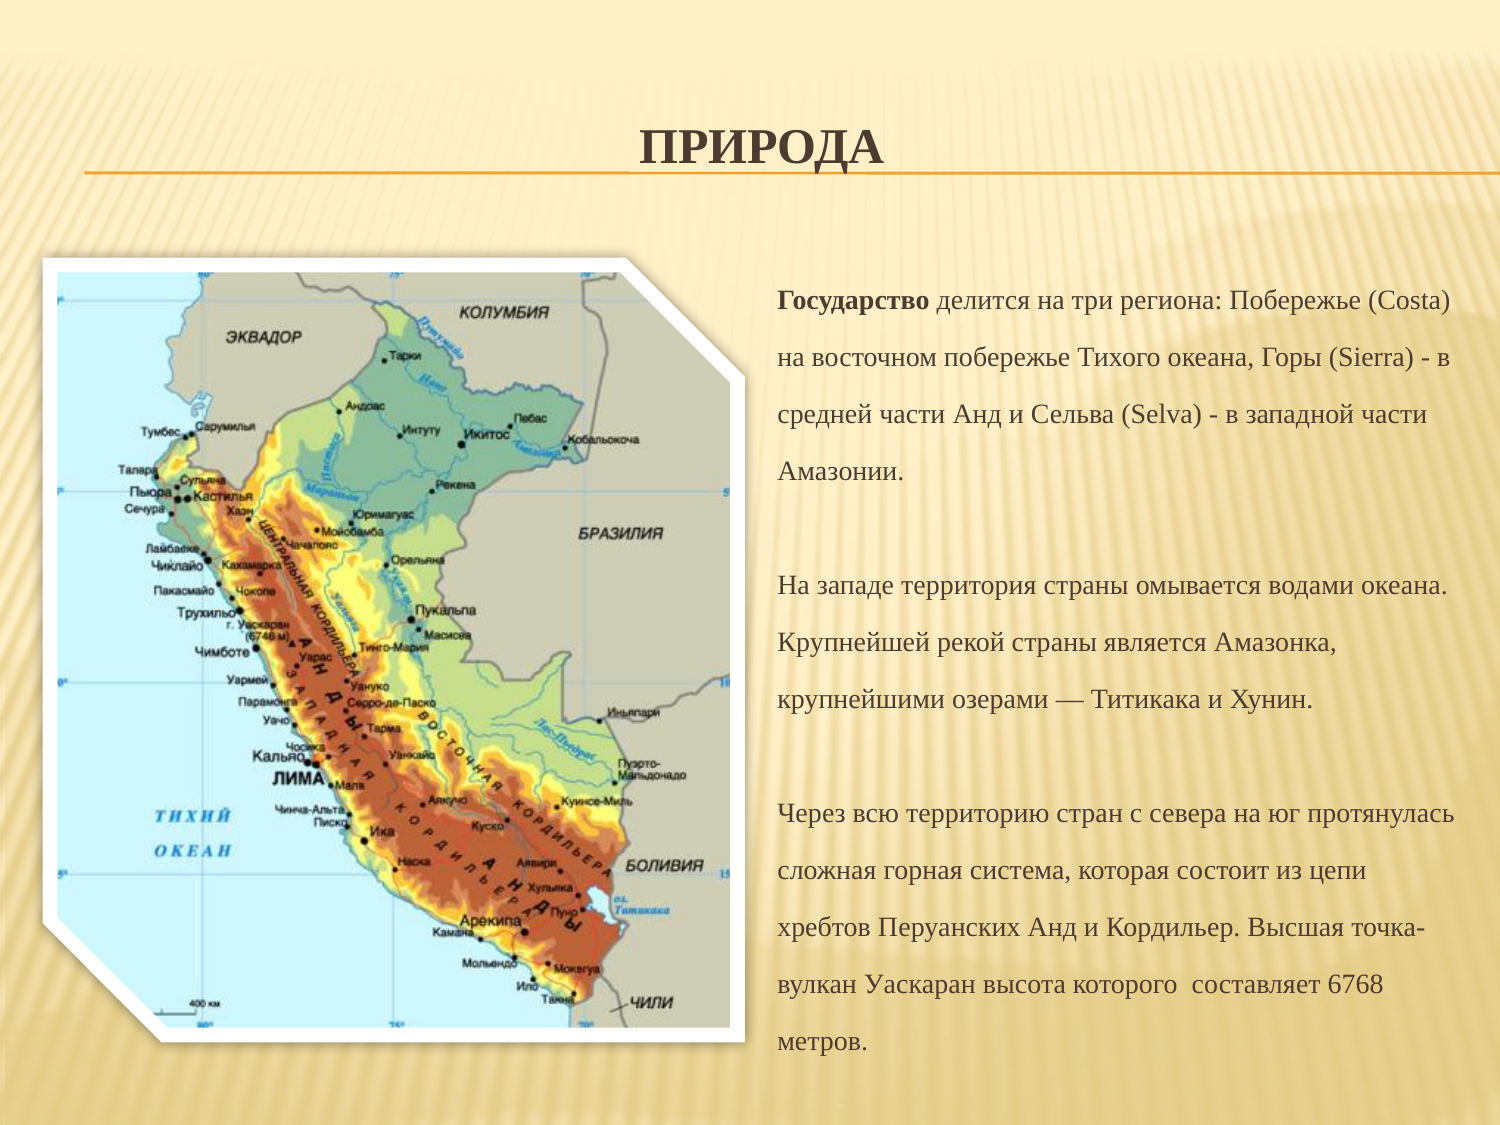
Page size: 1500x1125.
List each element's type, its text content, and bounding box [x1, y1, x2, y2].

list Государство делится на три региона: Побережье (Costa) на восточном побережье Тихого океана, Горы (Sierra) - в средней части Анд и Сельва (Selva) - в западной части Амазонии. На западе территория страны омывается водами океана. Крупнейшей рекой страны является Амазонка, крупнейшими озерами — Титикака и Хунин. Через всю территорию стран с севера на юг протянулась сложная горная система, которая состоит из цепи хребтов Перуанских Анд и Кордильер. Высшая точка- вулкан Уаскаран высота которого составляет 6768 метров. [762, 222, 1475, 1102]
title Природа [49, 75, 1475, 213]
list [49, 264, 738, 1036]
